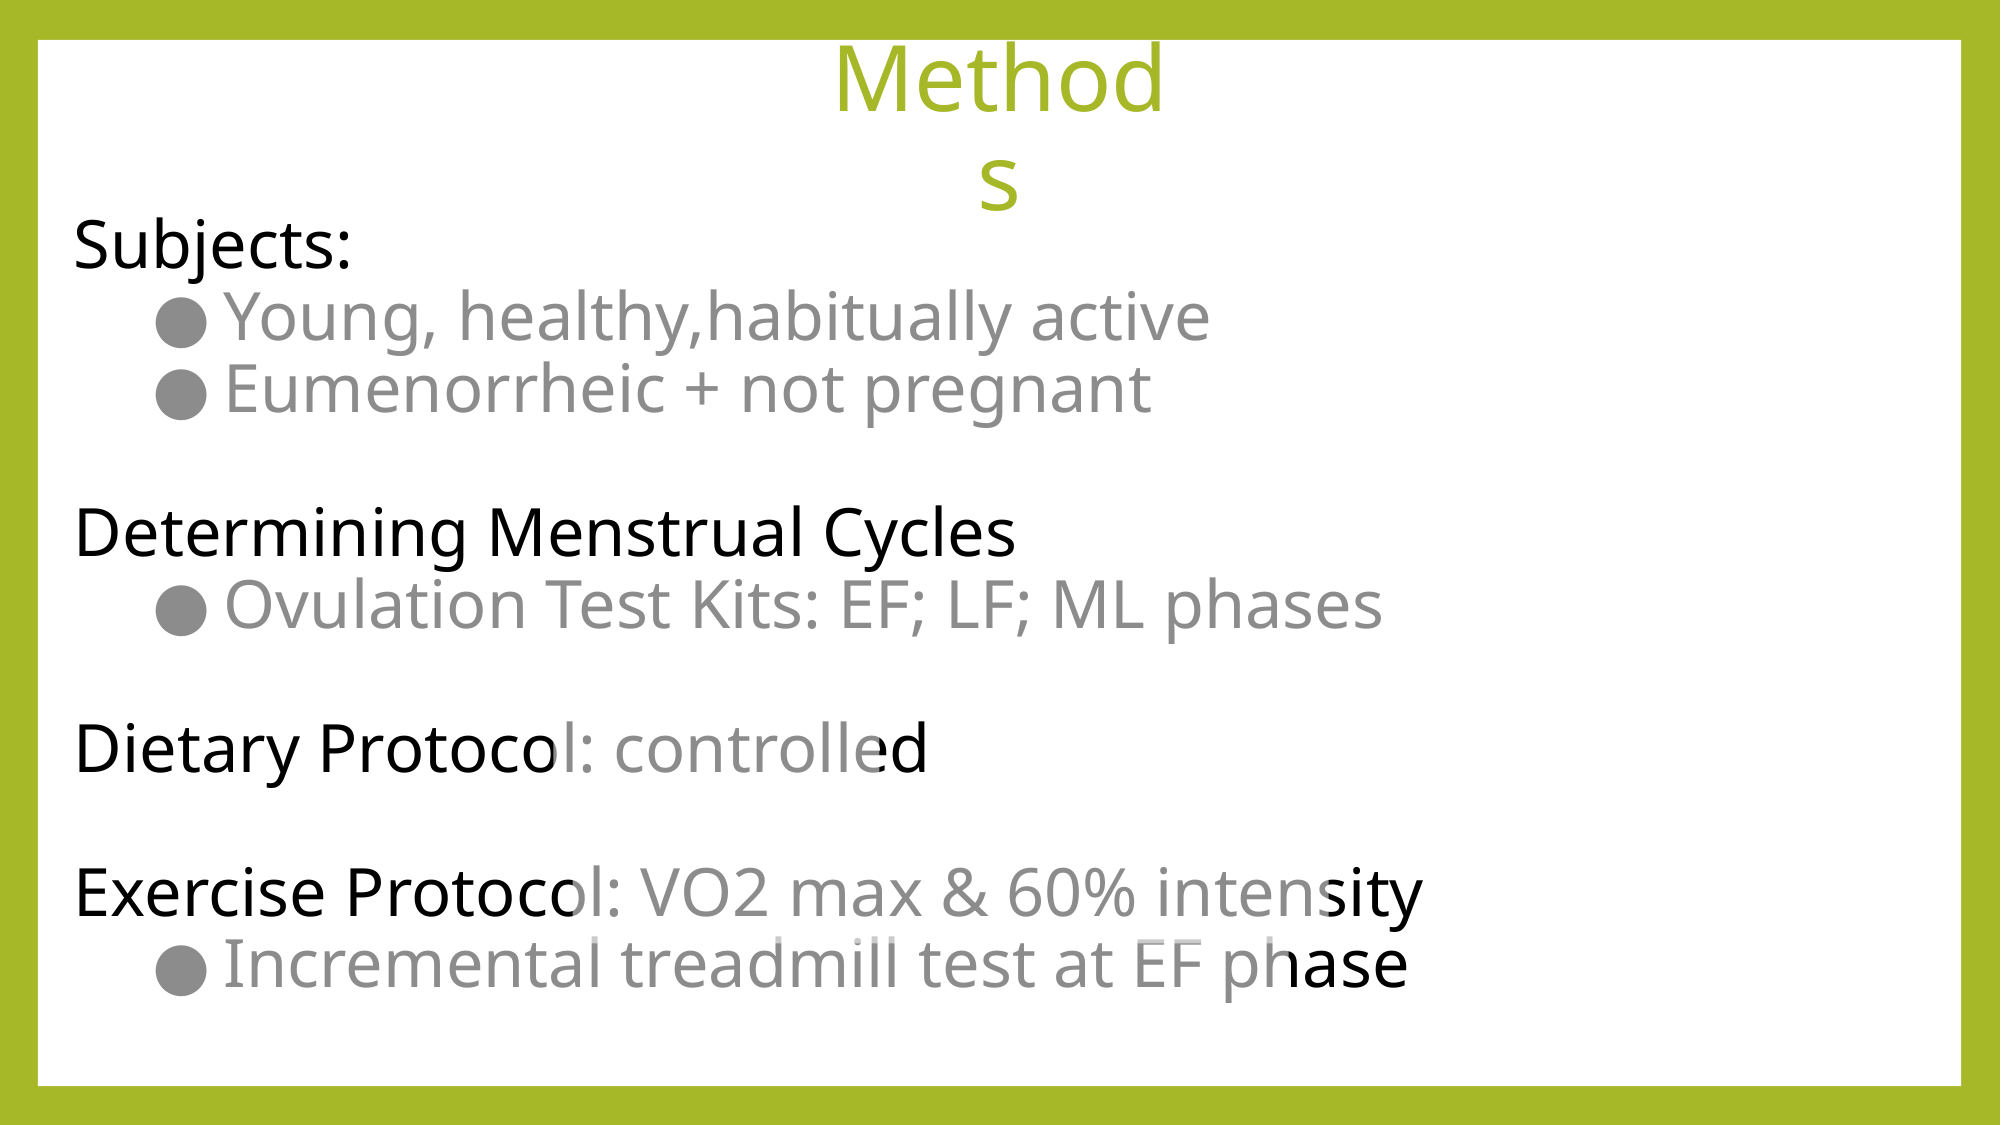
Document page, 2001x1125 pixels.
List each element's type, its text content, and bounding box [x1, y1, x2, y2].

text_box [91, 574, 1466, 684]
text_box [553, 703, 880, 814]
text_box [104, 285, 1480, 440]
text_box [572, 833, 1329, 944]
text_box Subjects: Young, healthy,habitually active Eumenorrheic + not pregnant Determining Menstrual Cycles Ovulation Test Kits: EF; LF; ML phases Dietary Protocol: controlled Exercise Protocol: VO2 max & 60% intensity Incremental treadmill test at EF phase [58, 196, 1928, 1097]
text_box [114, 926, 1289, 1037]
text_box Methods [806, 20, 1194, 196]
